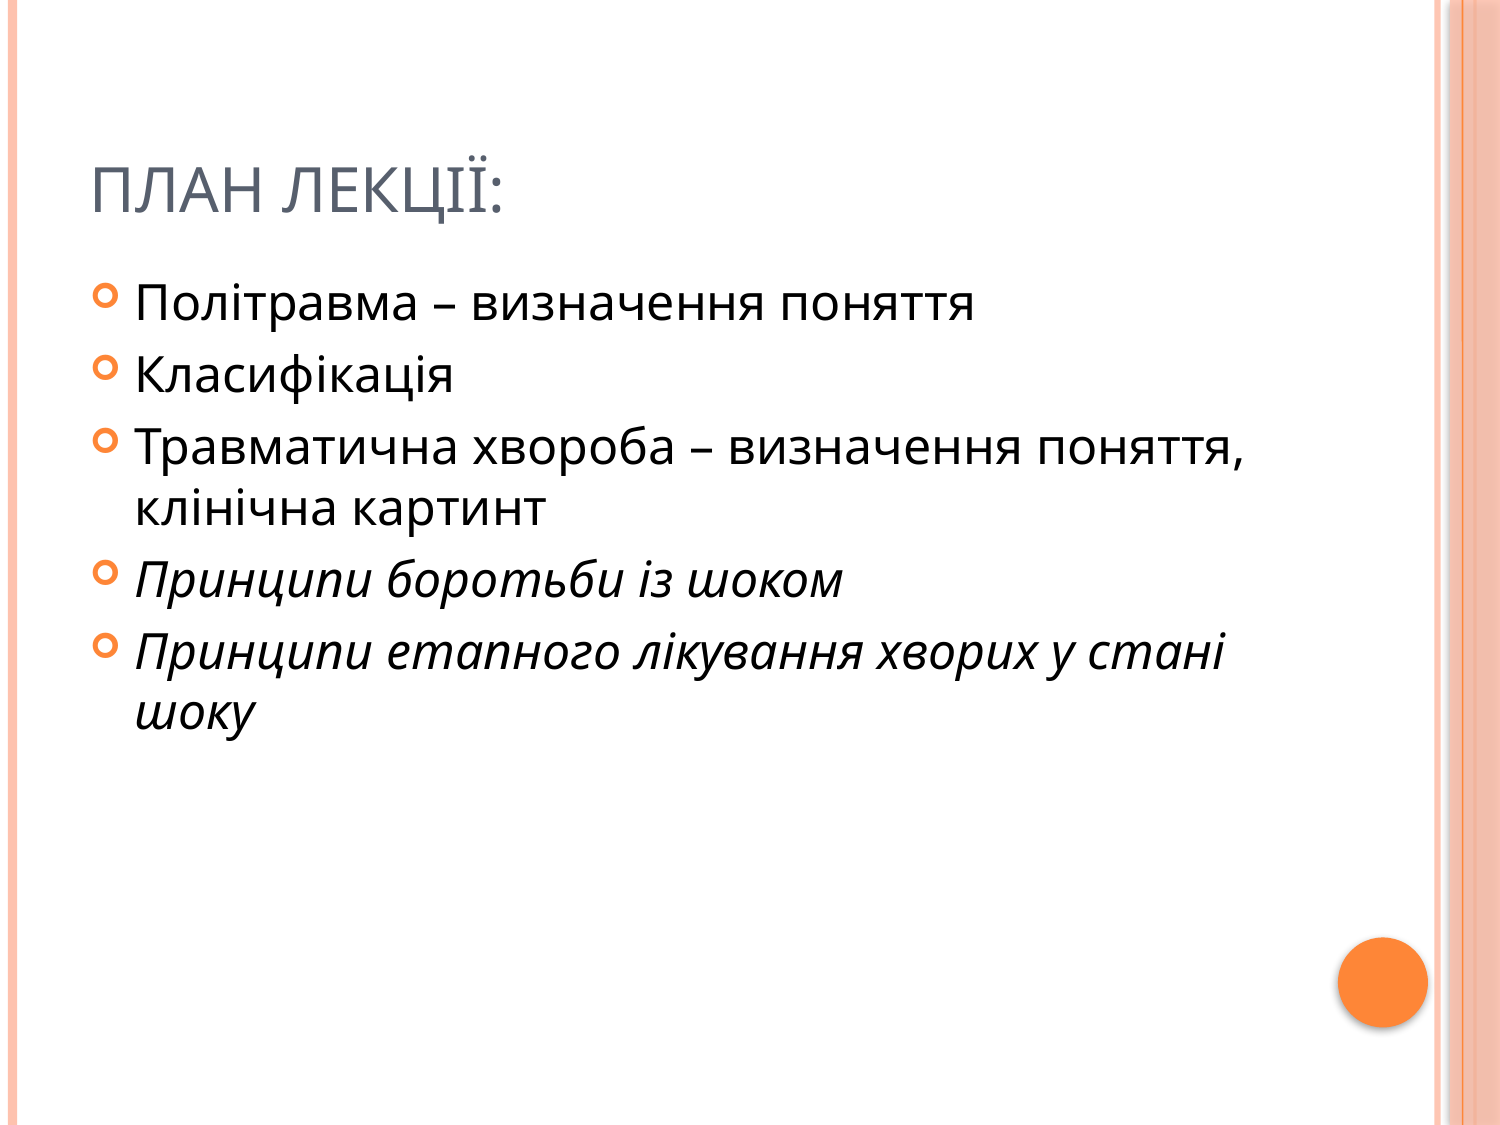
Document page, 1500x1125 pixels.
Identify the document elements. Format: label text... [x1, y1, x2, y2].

title План лекції: [75, 45, 1300, 233]
list Політравма – визначення поняття Класифікація Травматична хвороба – визначення поняття, клінічна картинт Принципи боротьби із шоком Принципи етапного лікування хворих у стані шоку [75, 262, 1300, 1062]
